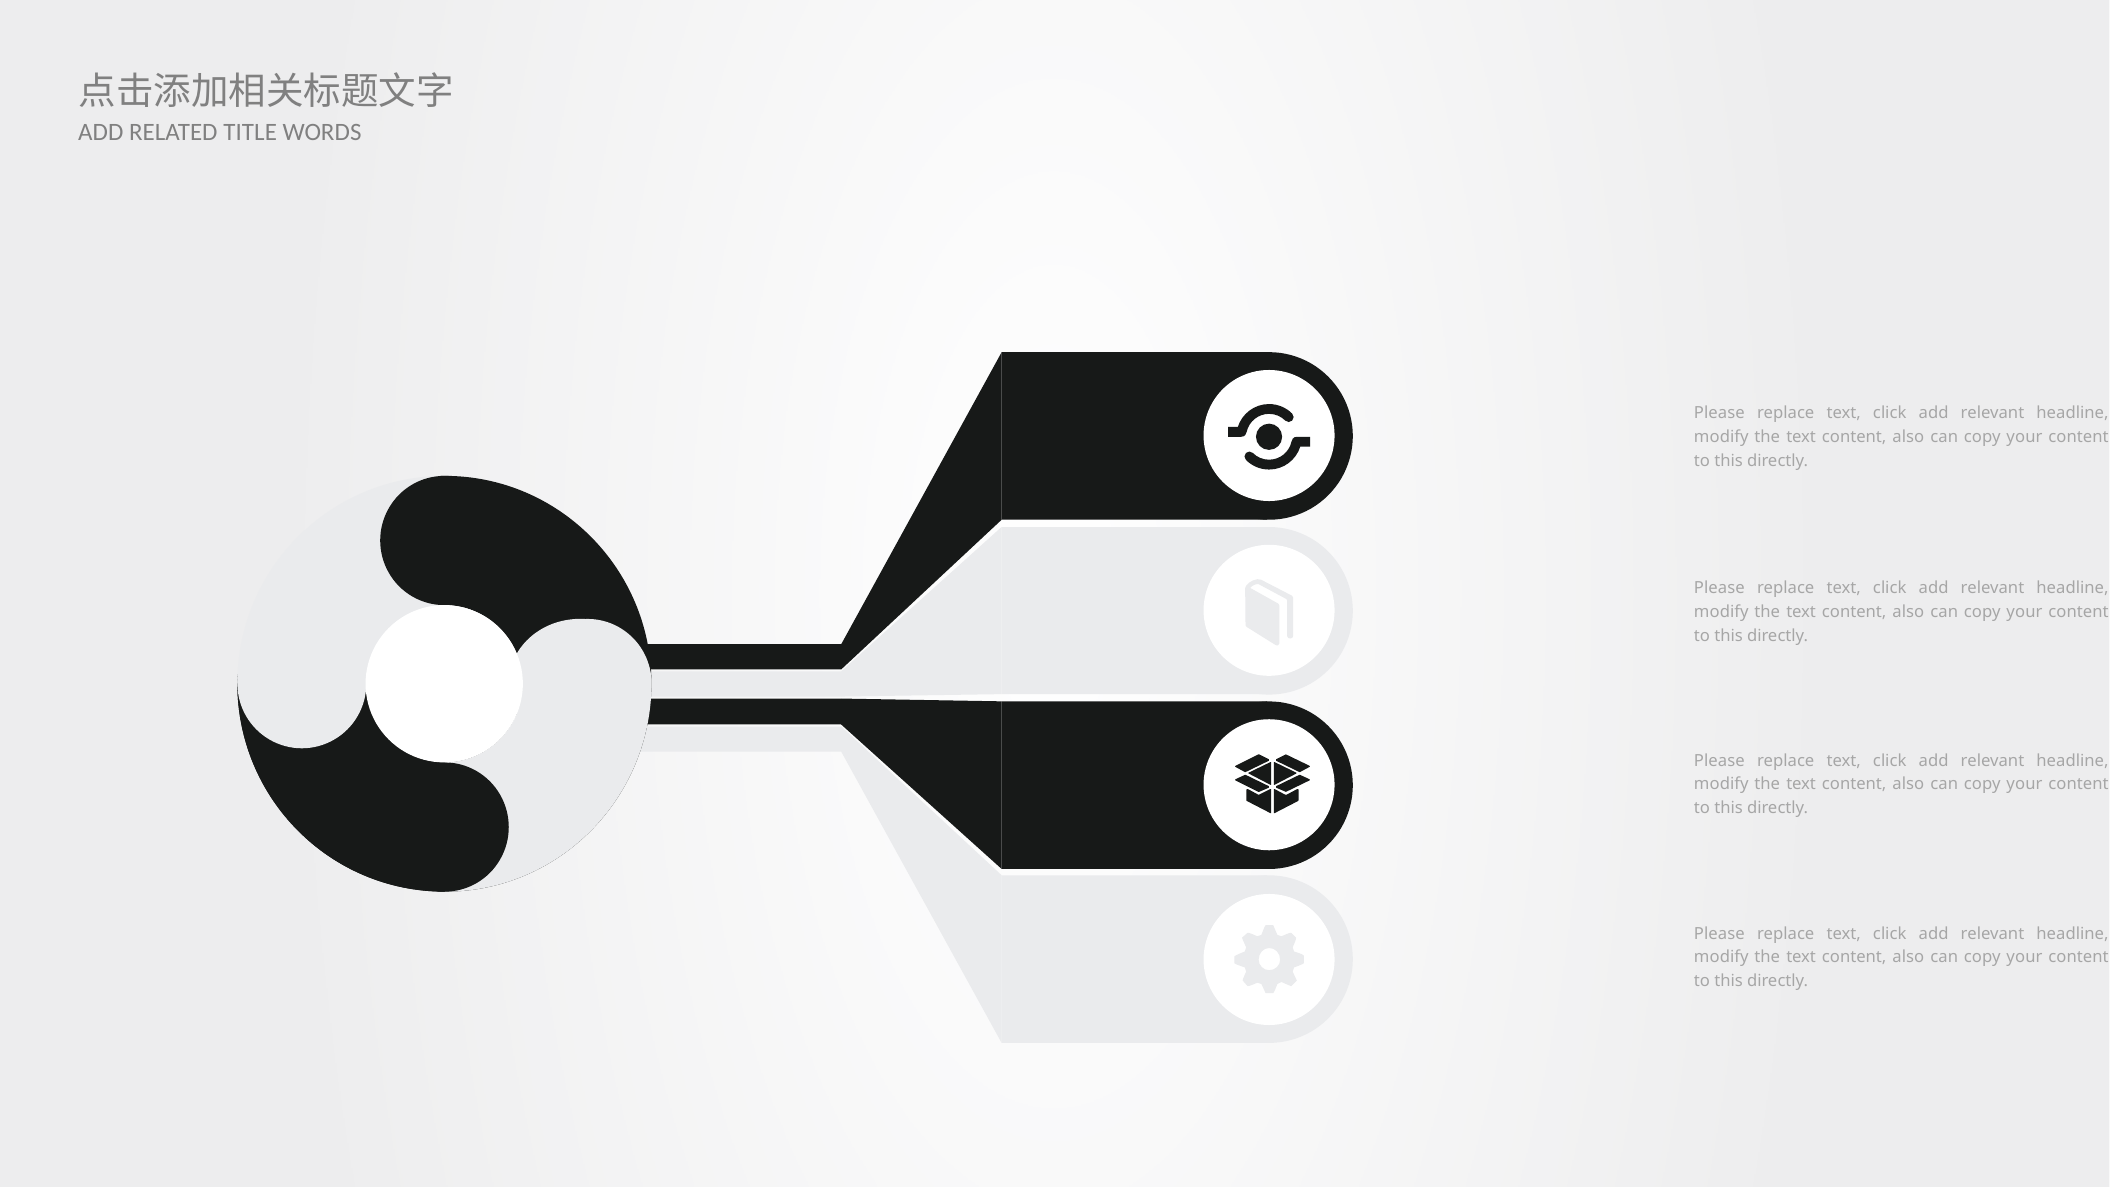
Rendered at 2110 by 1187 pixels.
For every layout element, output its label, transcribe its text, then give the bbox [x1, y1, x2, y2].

list Please replace text, click add relevant headline, modify the text content, also can copy your content to this directly. [1693, 918, 2110, 1187]
text_box ADD RELATED TITLE WORDS [62, 107, 379, 154]
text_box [639, 726, 1353, 1043]
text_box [237, 475, 652, 892]
list Please replace text, click add relevant headline, modify the text content, also can copy your content to this directly. [1693, 572, 2110, 745]
list Please replace text, click add relevant headline, modify the text content, also can copy your content to this directly. [1693, 745, 2110, 918]
picture [0, 0, 2110, 1187]
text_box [652, 526, 1353, 697]
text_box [652, 698, 1353, 726]
list Please replace text, click add relevant headline, modify the text content, also can copy your content to this directly. [1693, 397, 2110, 572]
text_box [639, 352, 1353, 526]
text_box 点击添加相关标题文字 [62, 59, 470, 121]
